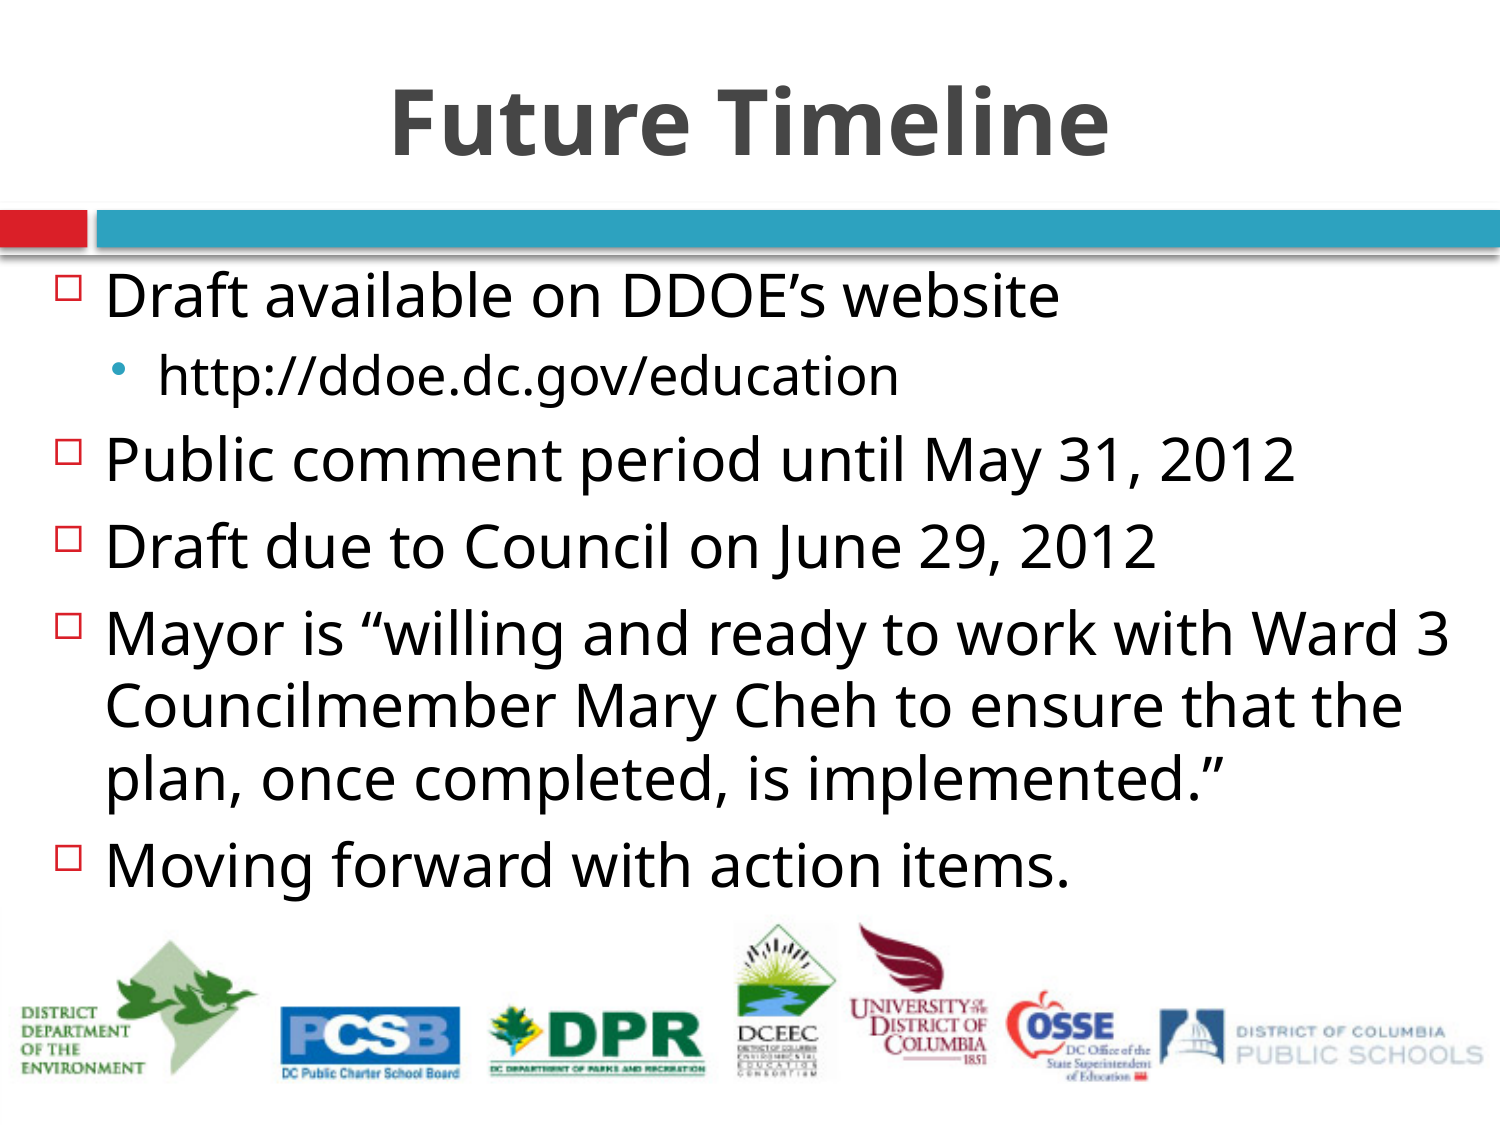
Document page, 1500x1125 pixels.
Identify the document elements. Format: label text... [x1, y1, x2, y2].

picture [0, 906, 1500, 1125]
list Draft available on DDOE’s website http://ddoe.dc.gov/education Public comment period until May 31, 2012 Draft due to Council on June 29, 2012 Mayor is “willing and ready to work with Ward 3 Councilmember Mary Cheh to ensure that the plan, once completed, is implemented.” Moving forward with action items. [37, 162, 1500, 906]
title Future Timeline [0, 37, 1500, 200]
